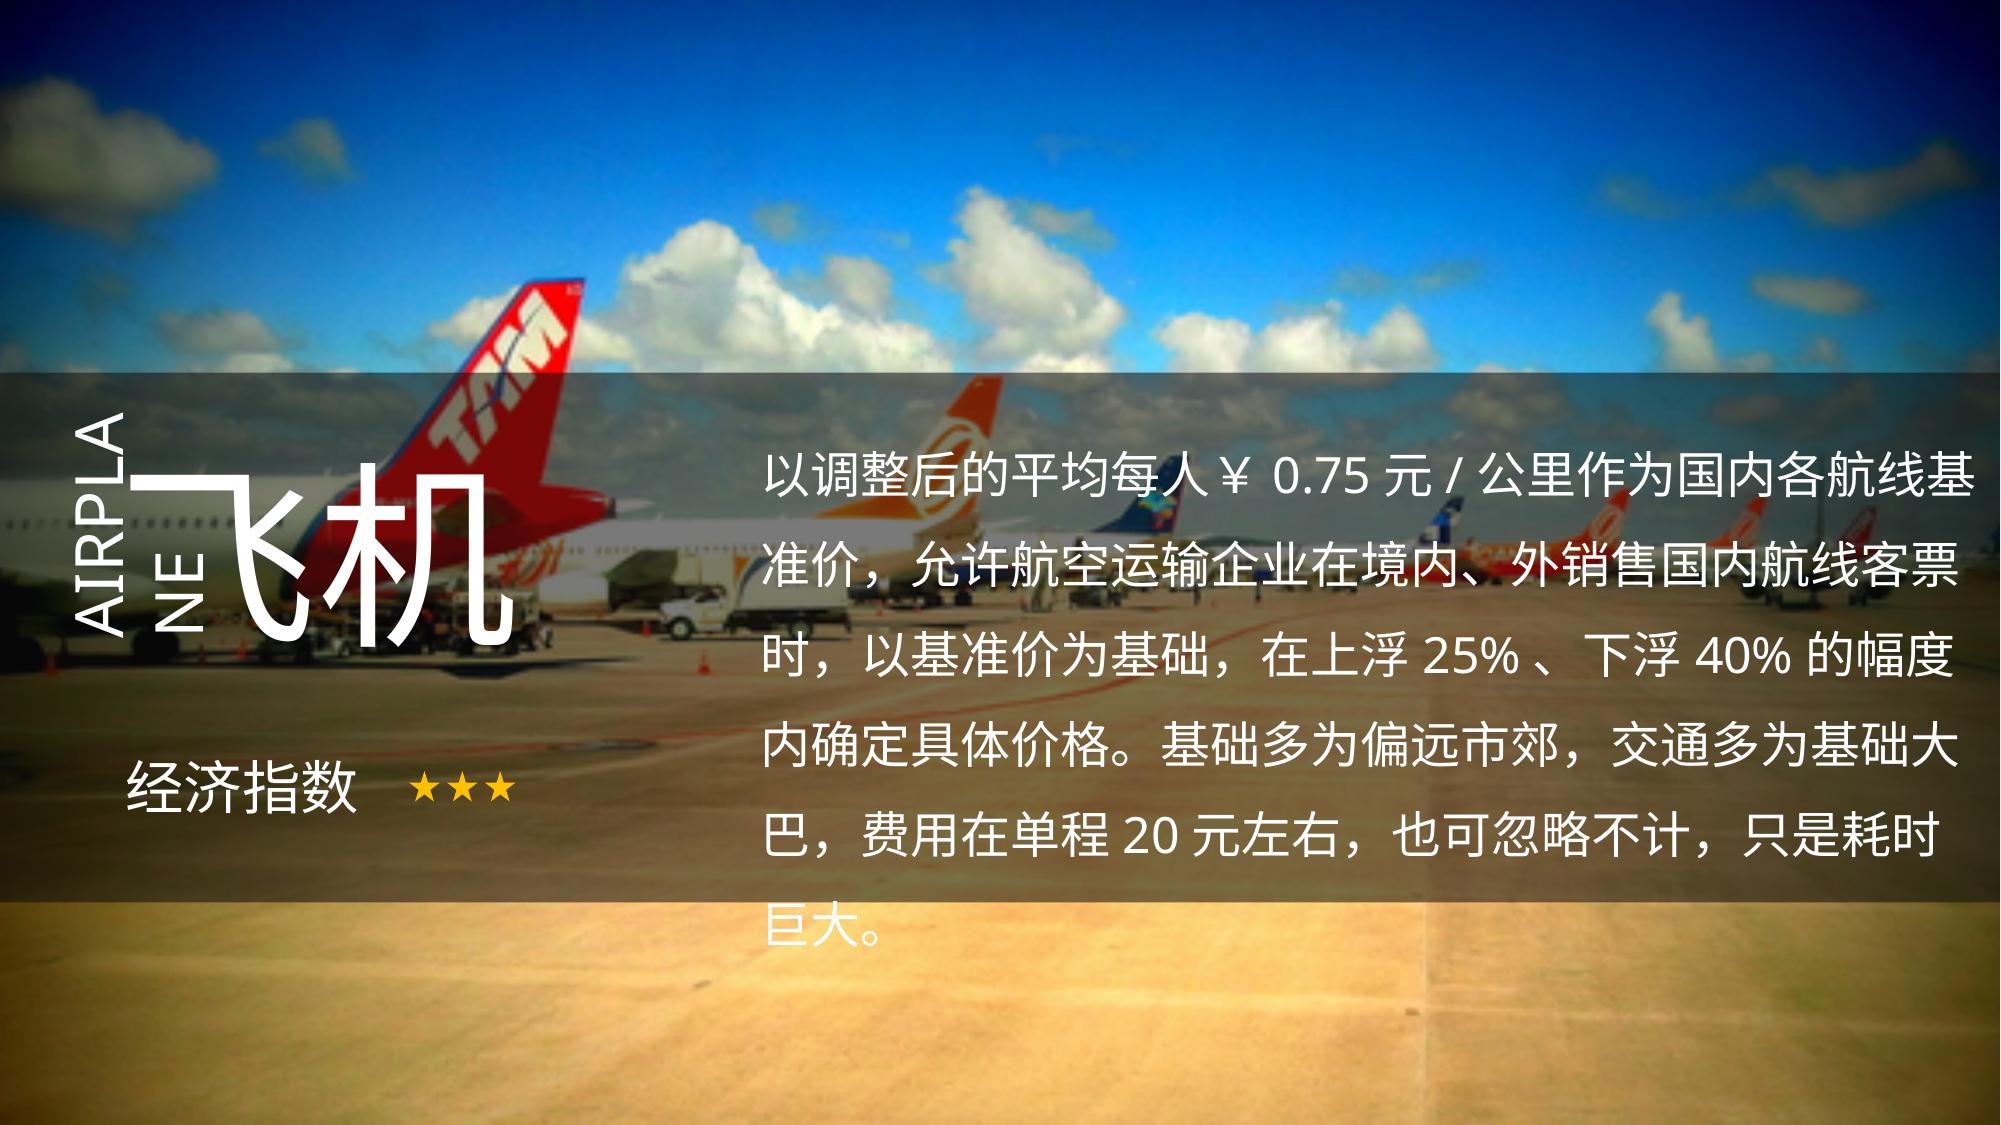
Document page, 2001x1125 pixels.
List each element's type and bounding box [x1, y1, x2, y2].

text_box [111, 743, 478, 830]
picture [0, 0, 2000, 1125]
